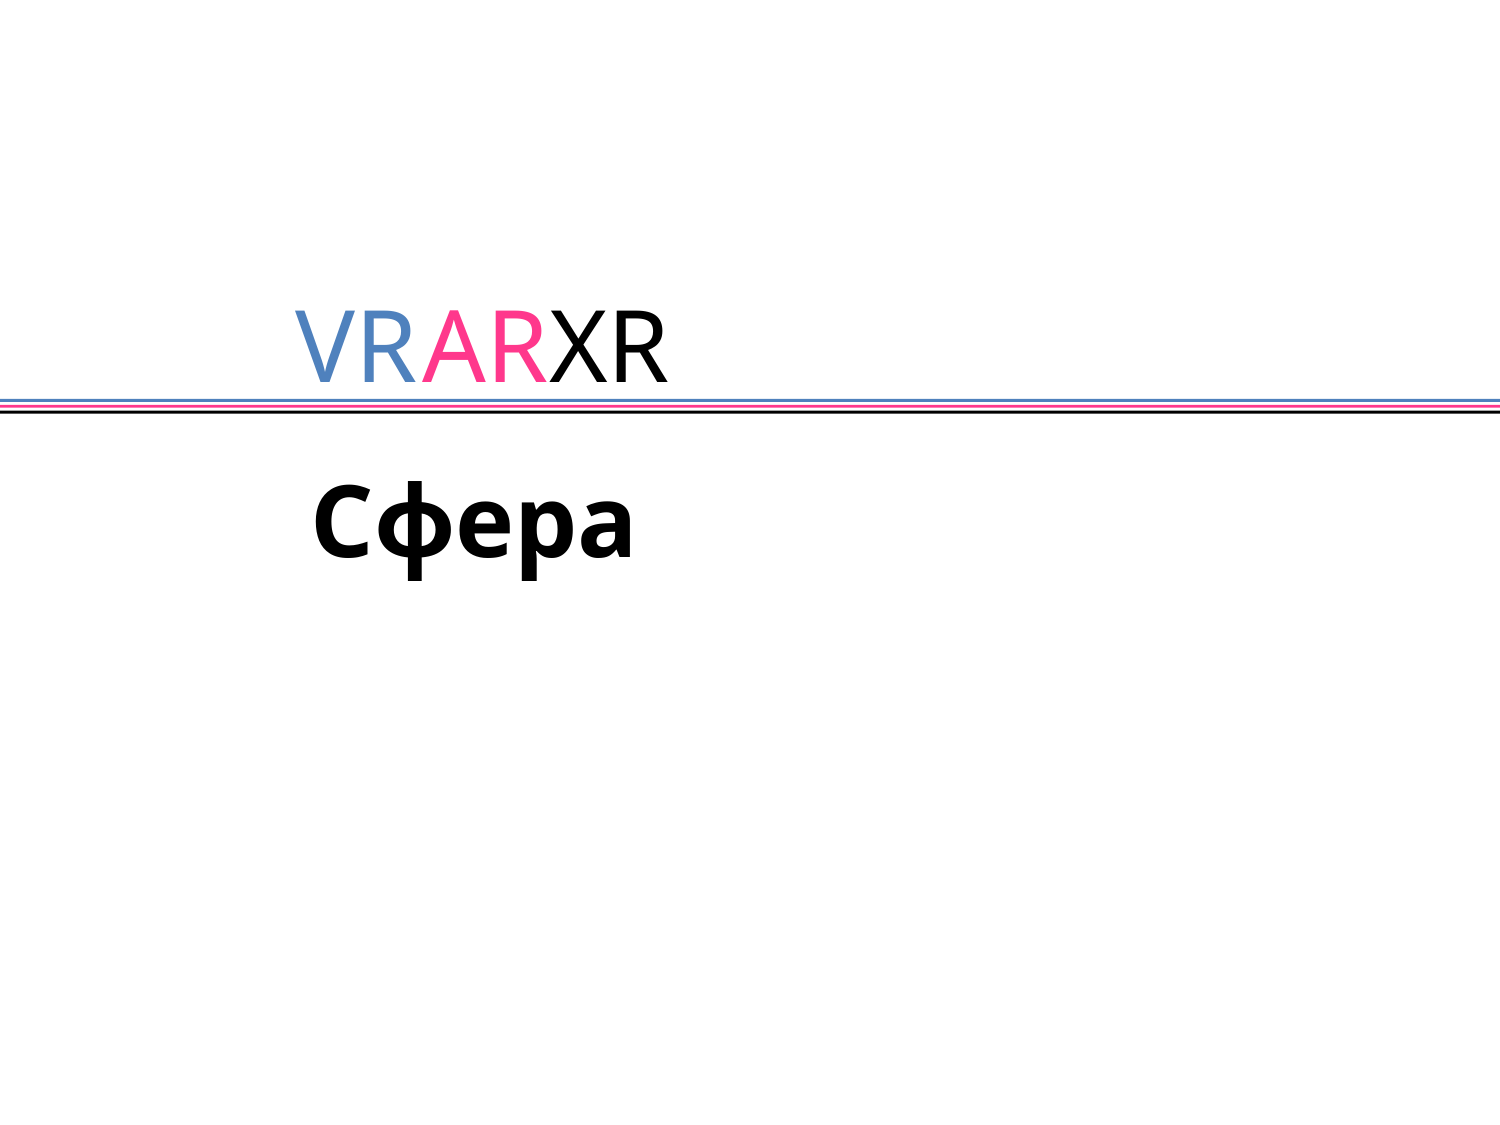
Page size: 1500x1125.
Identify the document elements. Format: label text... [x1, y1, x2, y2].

list Сфера [295, 450, 1450, 563]
